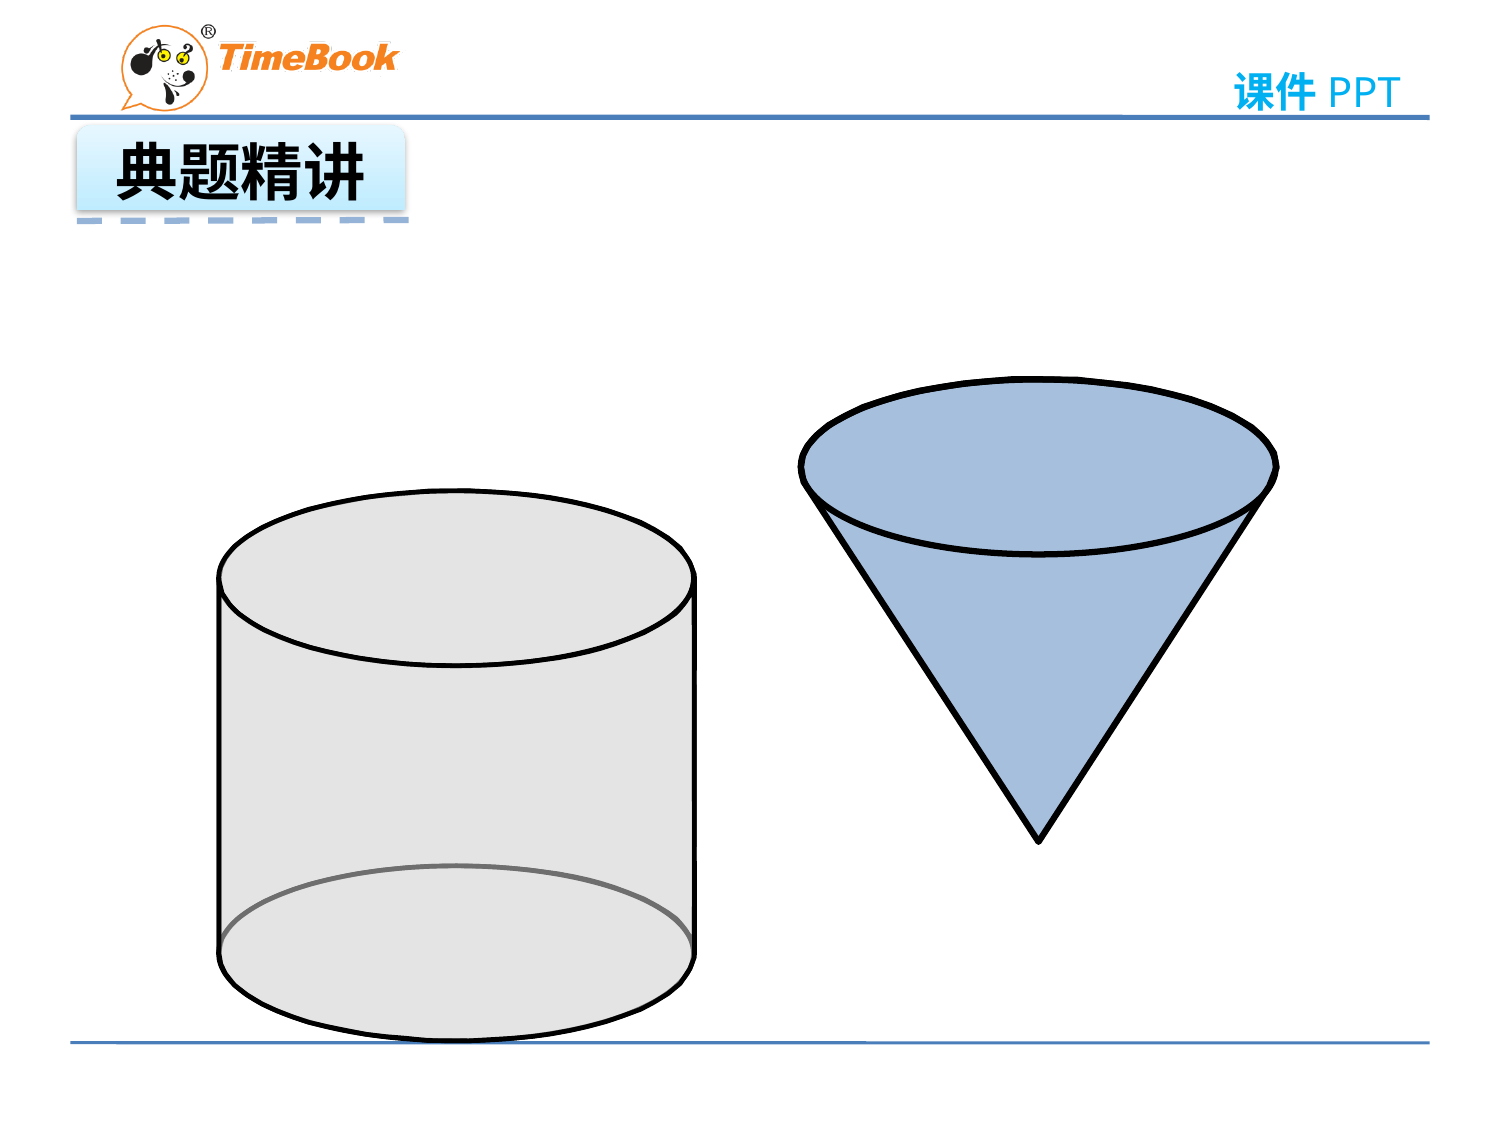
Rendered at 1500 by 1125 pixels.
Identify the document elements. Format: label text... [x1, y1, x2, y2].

text_box 典题精讲 [76, 124, 406, 212]
text_box [218, 578, 695, 1041]
text_box [218, 490, 694, 665]
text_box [800, 379, 1277, 843]
picture [118, 22, 408, 113]
